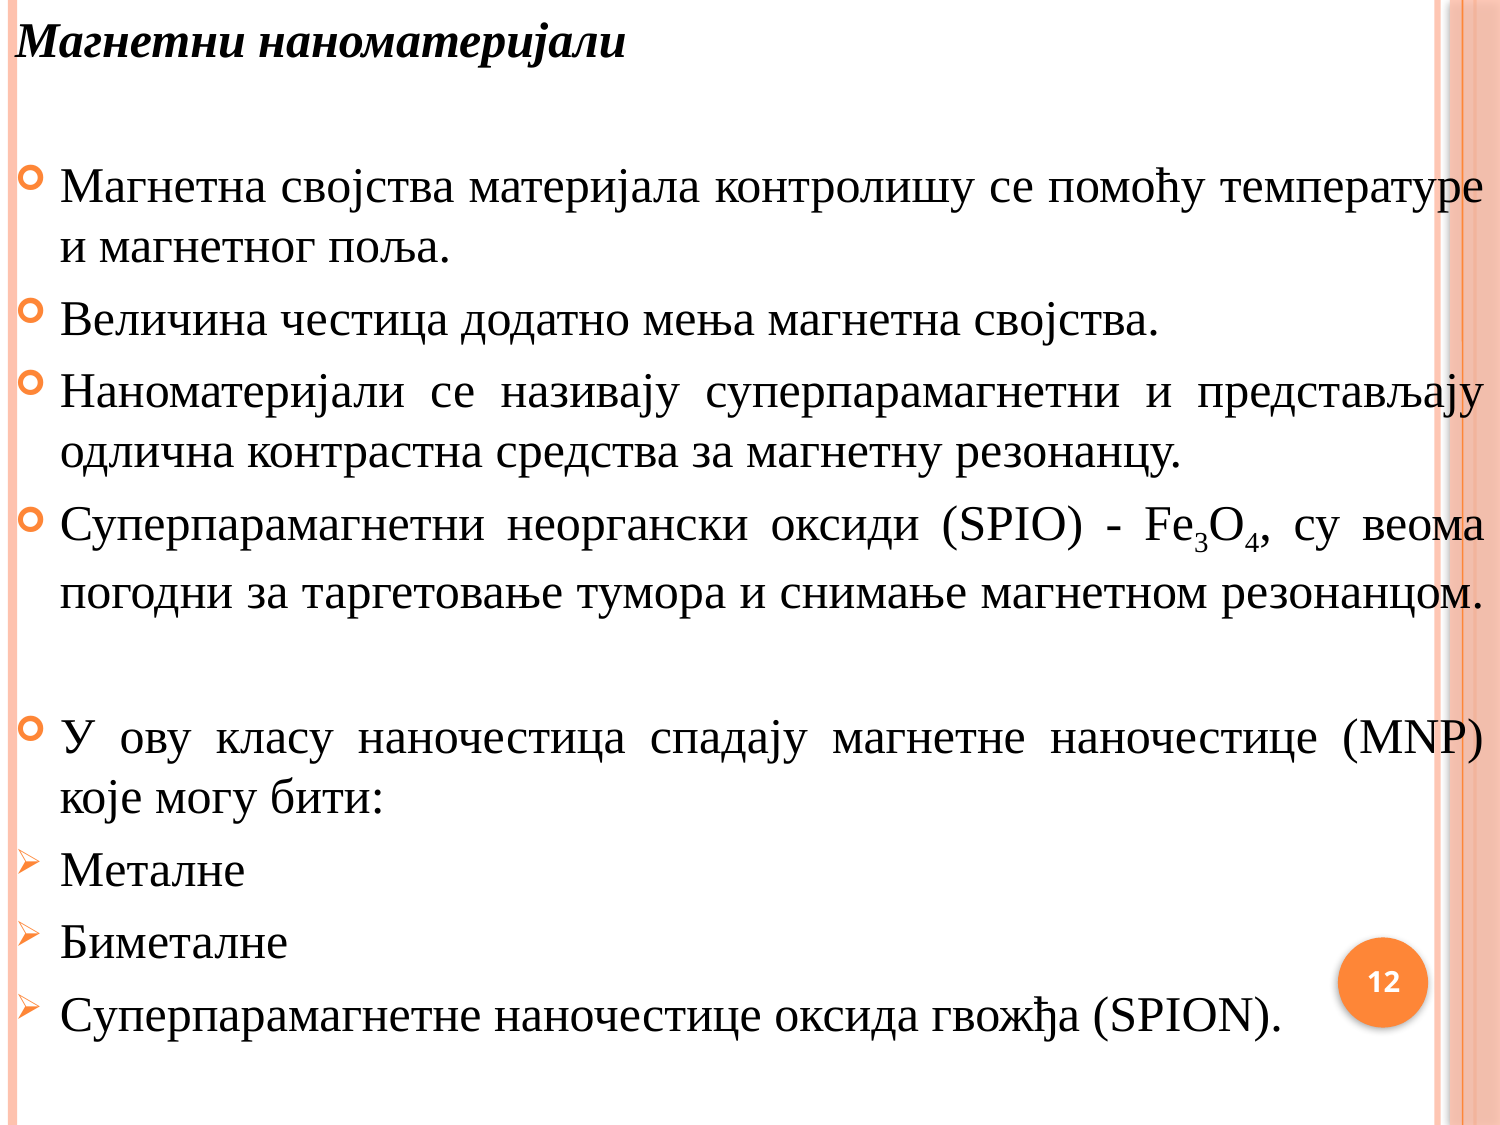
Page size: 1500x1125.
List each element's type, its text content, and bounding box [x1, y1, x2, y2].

list Магнетни наноматеријали Магнетна својства материјала контролишу се помоћу температуре и магнетног поља. Величина честица додатно мења магнетна својства. Наноматеријали се називају суперпарамагнетни и представљају одлична контрастна средства за магнетну резонанцу. Суперпарамагнетни неоргански оксиди (SPIO) - Fe3O4, су веома погодни за таргетовање тумора и снимање магнетном резонанцом. У ову класу наночестица спадају магнетне наночестице (MNP) које могу бити: Металне Биметалне Суперпарамагнетне наночестице оксида гвожђа (SPION). [0, 0, 1500, 1125]
